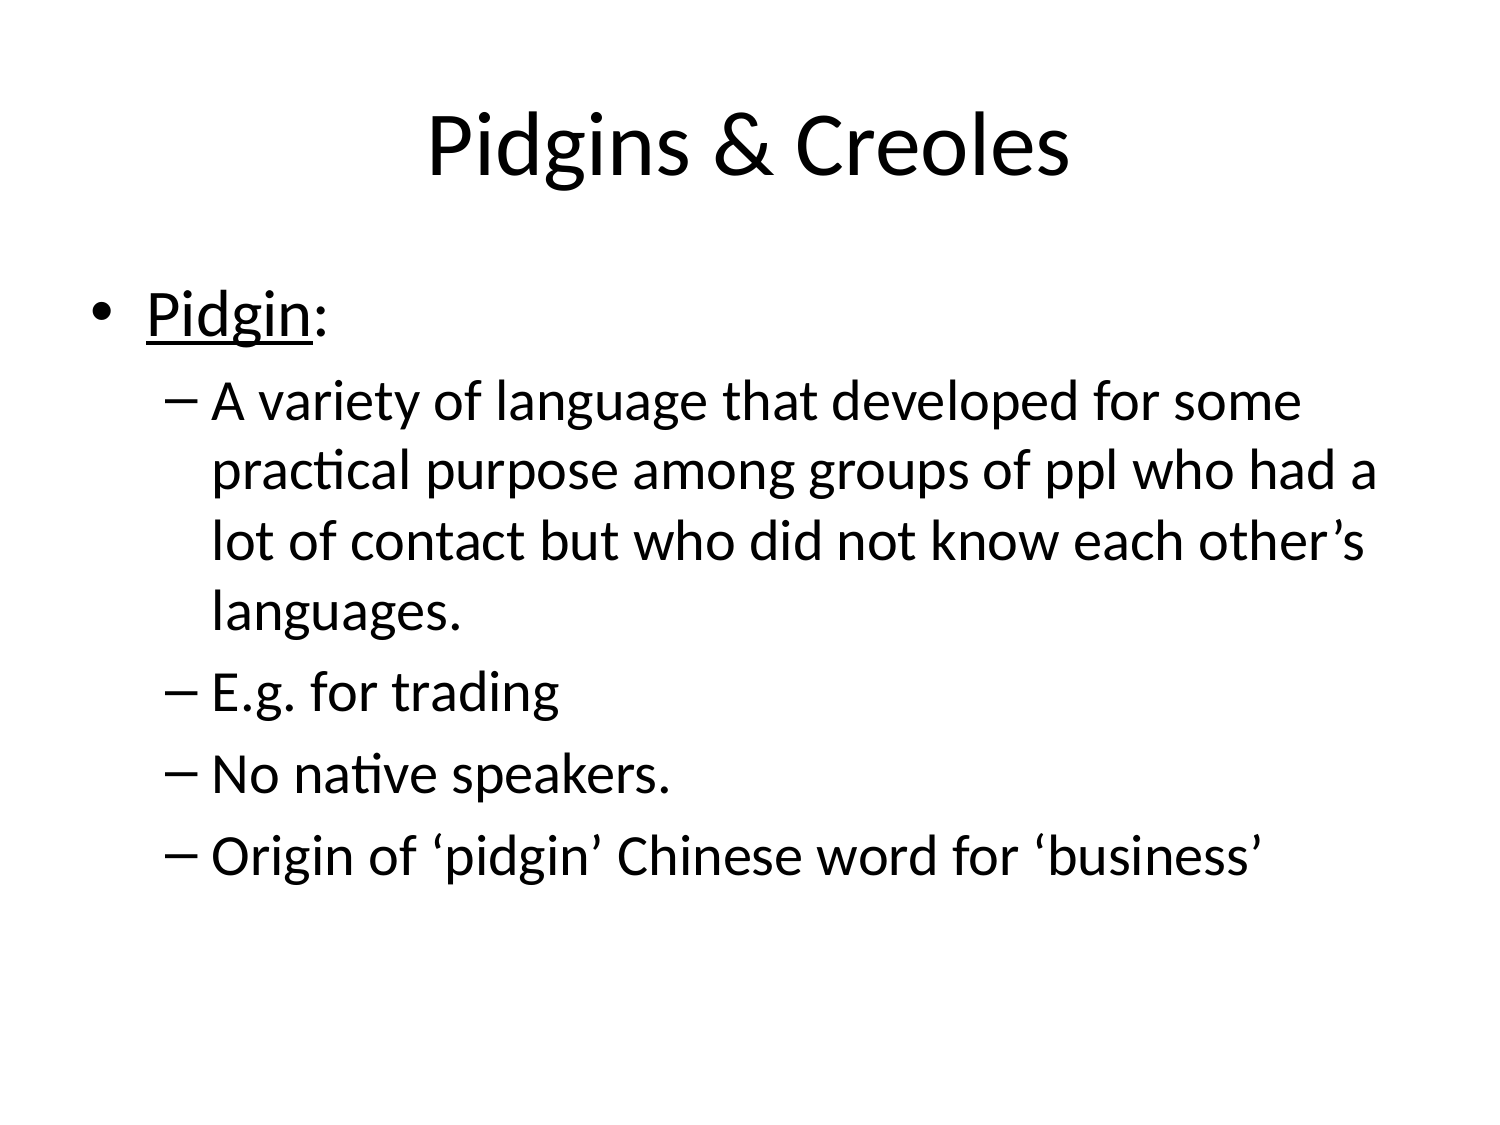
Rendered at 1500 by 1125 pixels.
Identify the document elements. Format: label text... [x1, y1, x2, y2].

title Pidgins & Creoles [75, 45, 1425, 233]
list Pidgin: A variety of language that developed for some practical purpose among groups of ppl who had a lot of contact but who did not know each other’s languages. E.g. for trading No native speakers. Origin of ‘pidgin’ Chinese word for ‘business’ [75, 262, 1425, 1005]
